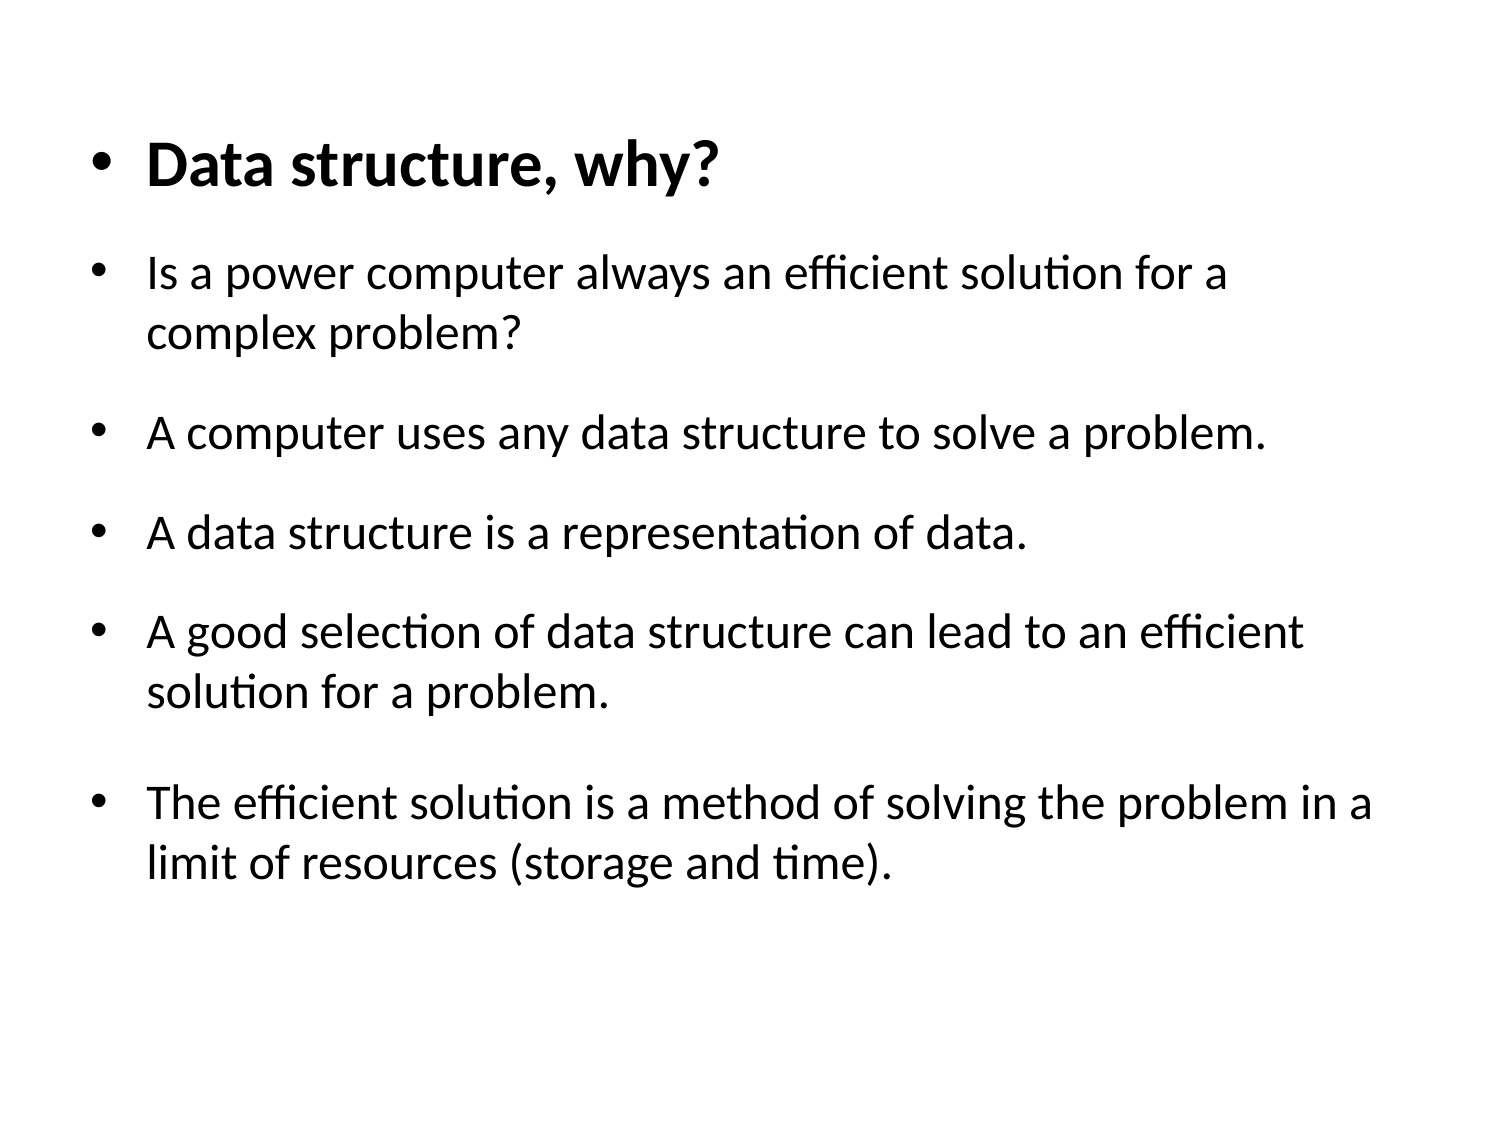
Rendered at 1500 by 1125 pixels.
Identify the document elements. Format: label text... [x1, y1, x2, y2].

list Data structure, why? Is a power computer always an efficient solution for a complex problem? A computer uses any data structure to solve a problem. A data structure is a representation of data. A good selection of data structure can lead to an efficient solution for a problem. The efficient solution is a method of solving the problem in a limit of resources (storage and time). [75, 112, 1425, 1005]
